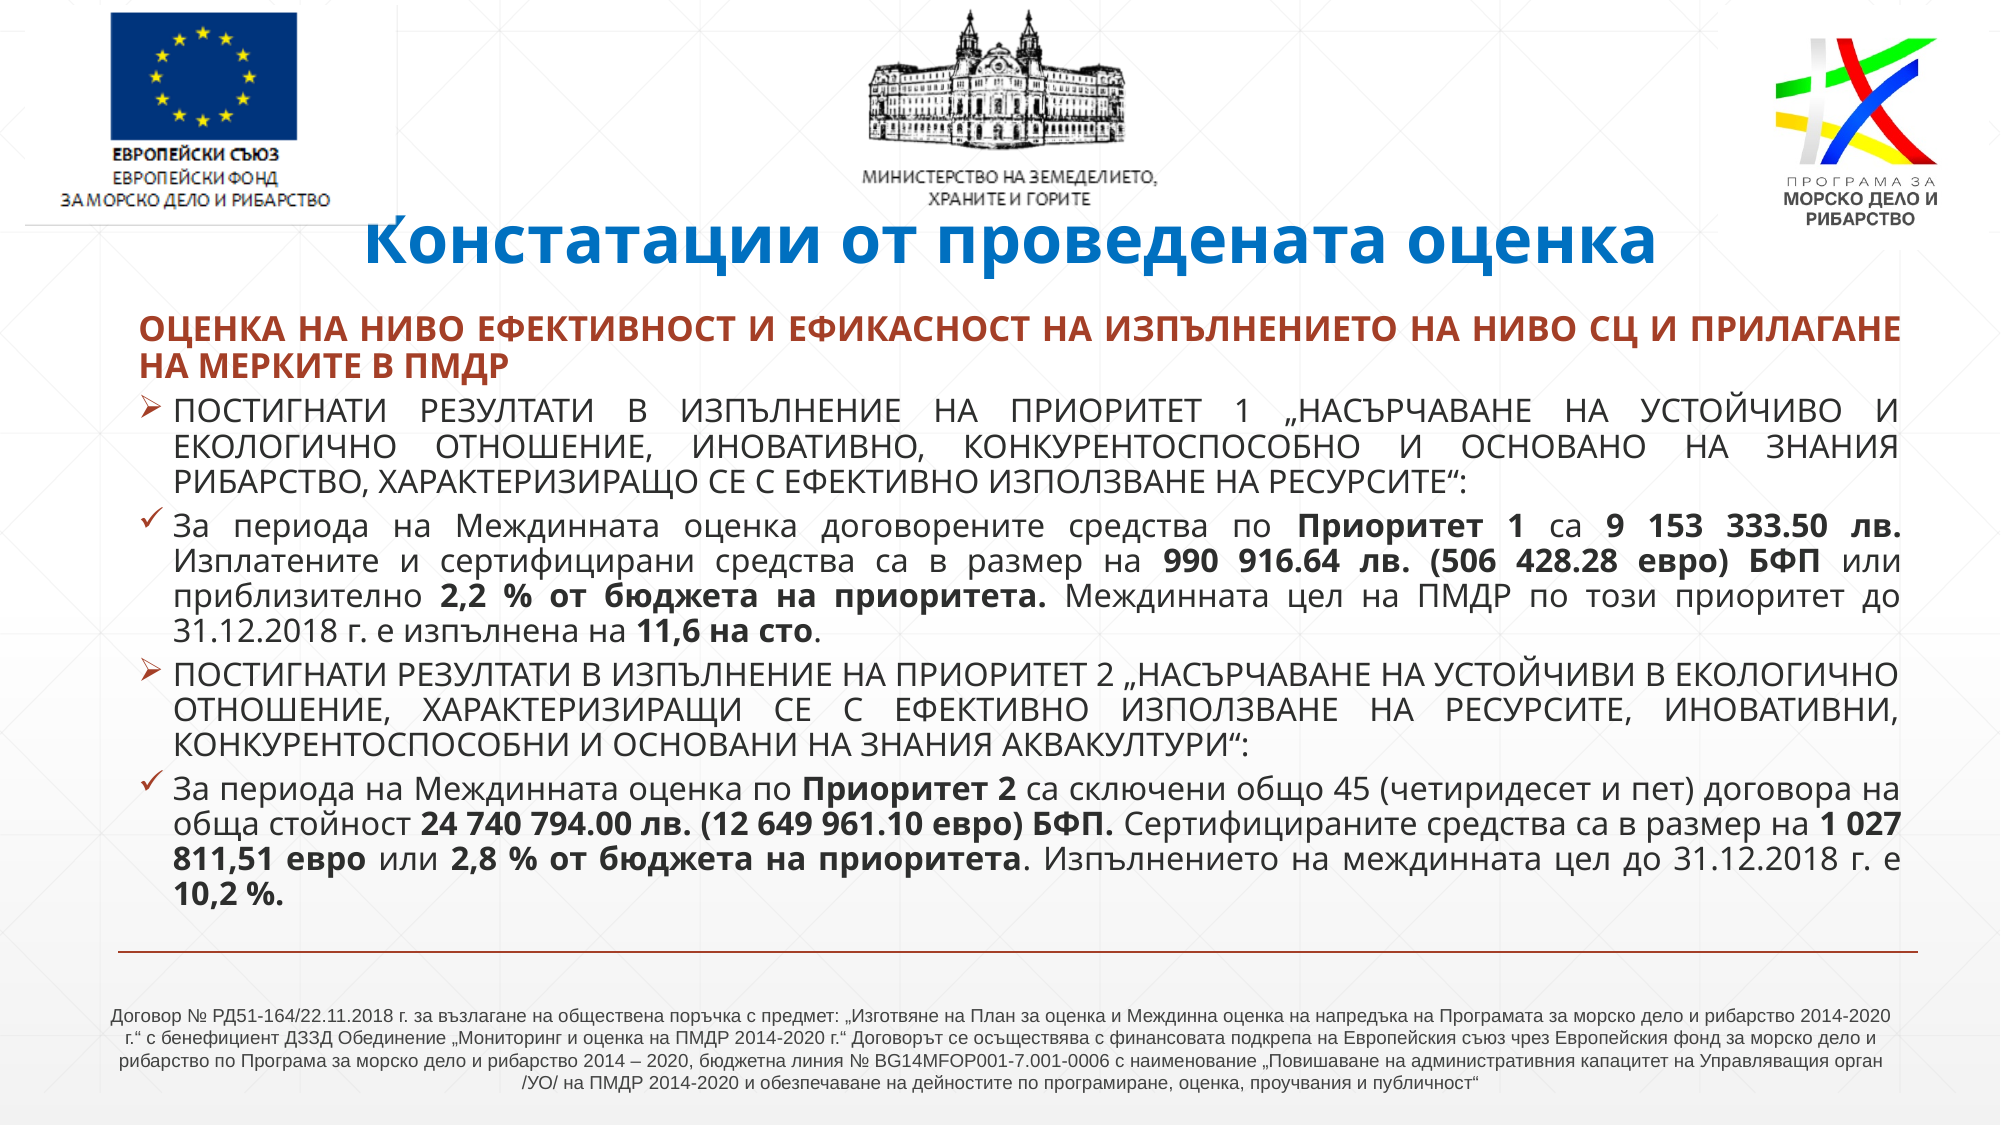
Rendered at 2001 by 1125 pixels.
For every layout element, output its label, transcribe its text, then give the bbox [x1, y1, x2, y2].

list ОЦЕНКА НА НИВО ЕФЕКТИВНОСТ И ЕФИКАСНОСТ НА ИЗПЪЛНЕНИЕТО НА НИВО СЦ И ПРИЛАГАНЕ НА МЕРКИТЕ В ПМДР ПОСТИГНАТИ РЕЗУЛТАТИ В ИЗПЪЛНЕНИЕ НА ПРИОРИТЕТ 1 „НАСЪРЧАВАНЕ НА УСТОЙЧИВО И ЕКОЛОГИЧНО ОТНОШЕНИЕ, ИНОВАТИВНО, КОНКУРЕНТОСПОСОБНО И ОСНОВАНО НА ЗНАНИЯ РИБАРСТВО, ХАРАКТЕРИЗИРАЩО СЕ С ЕФЕКТИВНО ИЗПОЛЗВАНЕ НА РЕСУРСИТЕ“: За периода на Междинната оценка договорените средства по Приоритет 1 са 9 153 333.50 лв. Изплатените и сертифицирани средства са в размер на 990 916.64 лв. (506 428.28 евро) БФП или приблизително 2,2 % от бюджета на приоритета. Междинната цел на ПМДР по този приоритет до 31.12.2018 г. е изпълнена на 11,6 на сто. ПОСТИГНАТИ РЕЗУЛТАТИ В ИЗПЪЛНЕНИЕ НА ПРИОРИТЕТ 2 „НАСЪРЧАВАНЕ НА УСТОЙЧИВИ В ЕКОЛОГИЧНО ОТНОШЕНИЕ, ХАРАКТЕРИЗИРАЩИ СЕ С ЕФЕКТИВНО ИЗПОЛЗВАНЕ НА РЕСУРСИТЕ, ИНОВАТИВНИ, КОНКУРЕНТОСПОСОБНИ И ОСНОВАНИ НА ЗНАНИЯ АКВАКУЛТУРИ“: За периода на Междинната оценка по Приоритет 2 са сключени общо 45 (четиридесет и пет) договора на обща стойност 24 740 794.00 лв. (12 649 961.10 евро) БФП. Сертифицираните средства са в размер на 1 027 811,51 евро или 2,8 % от бюджета на приоритета. Изпълнението на междинната цел до 31.12.2018 г. е 10,2 %. [123, 304, 1918, 950]
picture [779, 158, 1244, 245]
title Констатации от проведената оценка [223, 181, 1799, 286]
picture [862, 5, 1138, 154]
picture [1718, 5, 1989, 250]
picture [25, 5, 399, 227]
footer Договор № РД51-164/22.11.2018 г. за възлагане на обществена поръчка с предмет: „Изготвяне на План за оценка и Междинна оценка на напредъка на Програмата за морско дело и рибарство 2014-2020 г.“ с бенефициент ДЗЗД Обединение „Мониторинг и оценка на ПМДР 2014-2020 г.“ Договорът се осъществява с финансовата подкрепа на Европейския съюз чрез Европейския фонд за морско дело и рибарство по Програма за морско дело и рибарство 2014 – 2020, бюджетна линия № BG14MFOP001-7.001-0006 с наименование „Повишаване на административния капацитет на Управляващия орган /УО/ на ПМДР 2014-2020 и обезпечаване на дейностите по програмиране, оценка, проучвания и публичност“ [91, 998, 1909, 1099]
